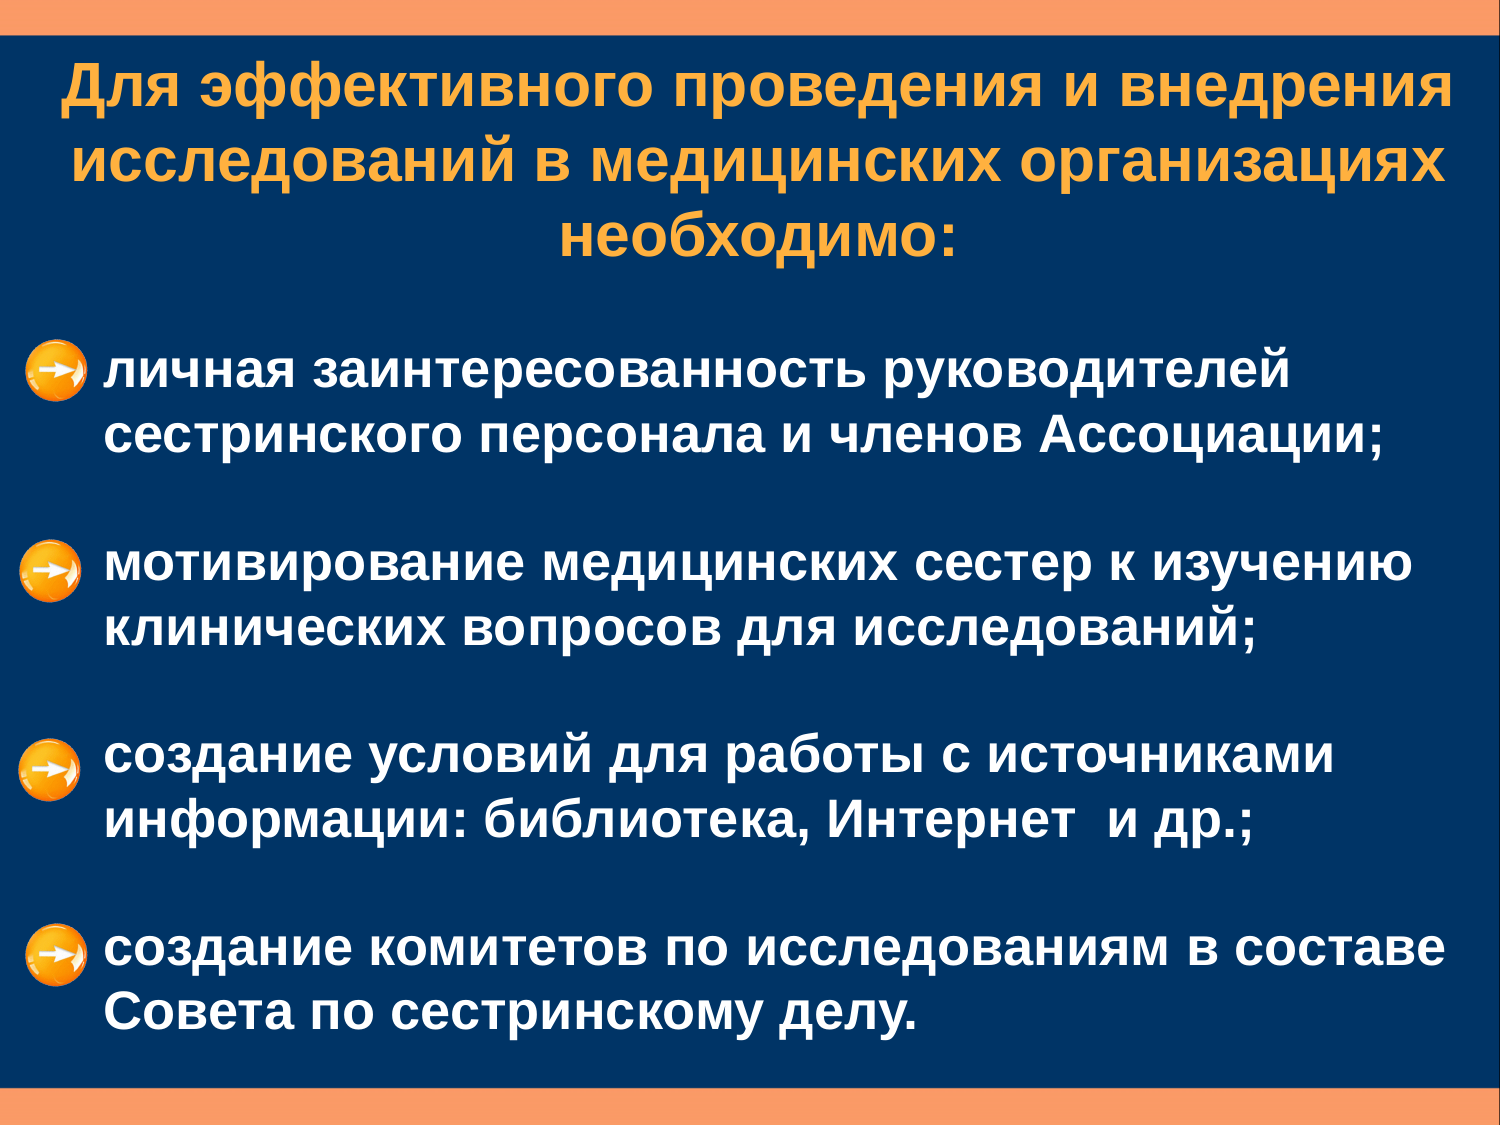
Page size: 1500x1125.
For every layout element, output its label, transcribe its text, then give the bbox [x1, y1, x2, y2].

text_box Для эффективного проведения и внедрения исследований в медицинских организациях необходимо: [35, 36, 1483, 277]
picture [0, 0, 1500, 1125]
text_box личная заинтересованность руководителей сестринского персонала и членов Ассоциации; мотивирование медицинских сестер к изучению клинических вопросов для исследований; создание условий для работы с источниками информации: библиотека, Интернет и др.; создание комитетов по исследованиям в составе Совета по сестринскому делу. [88, 326, 1471, 1049]
